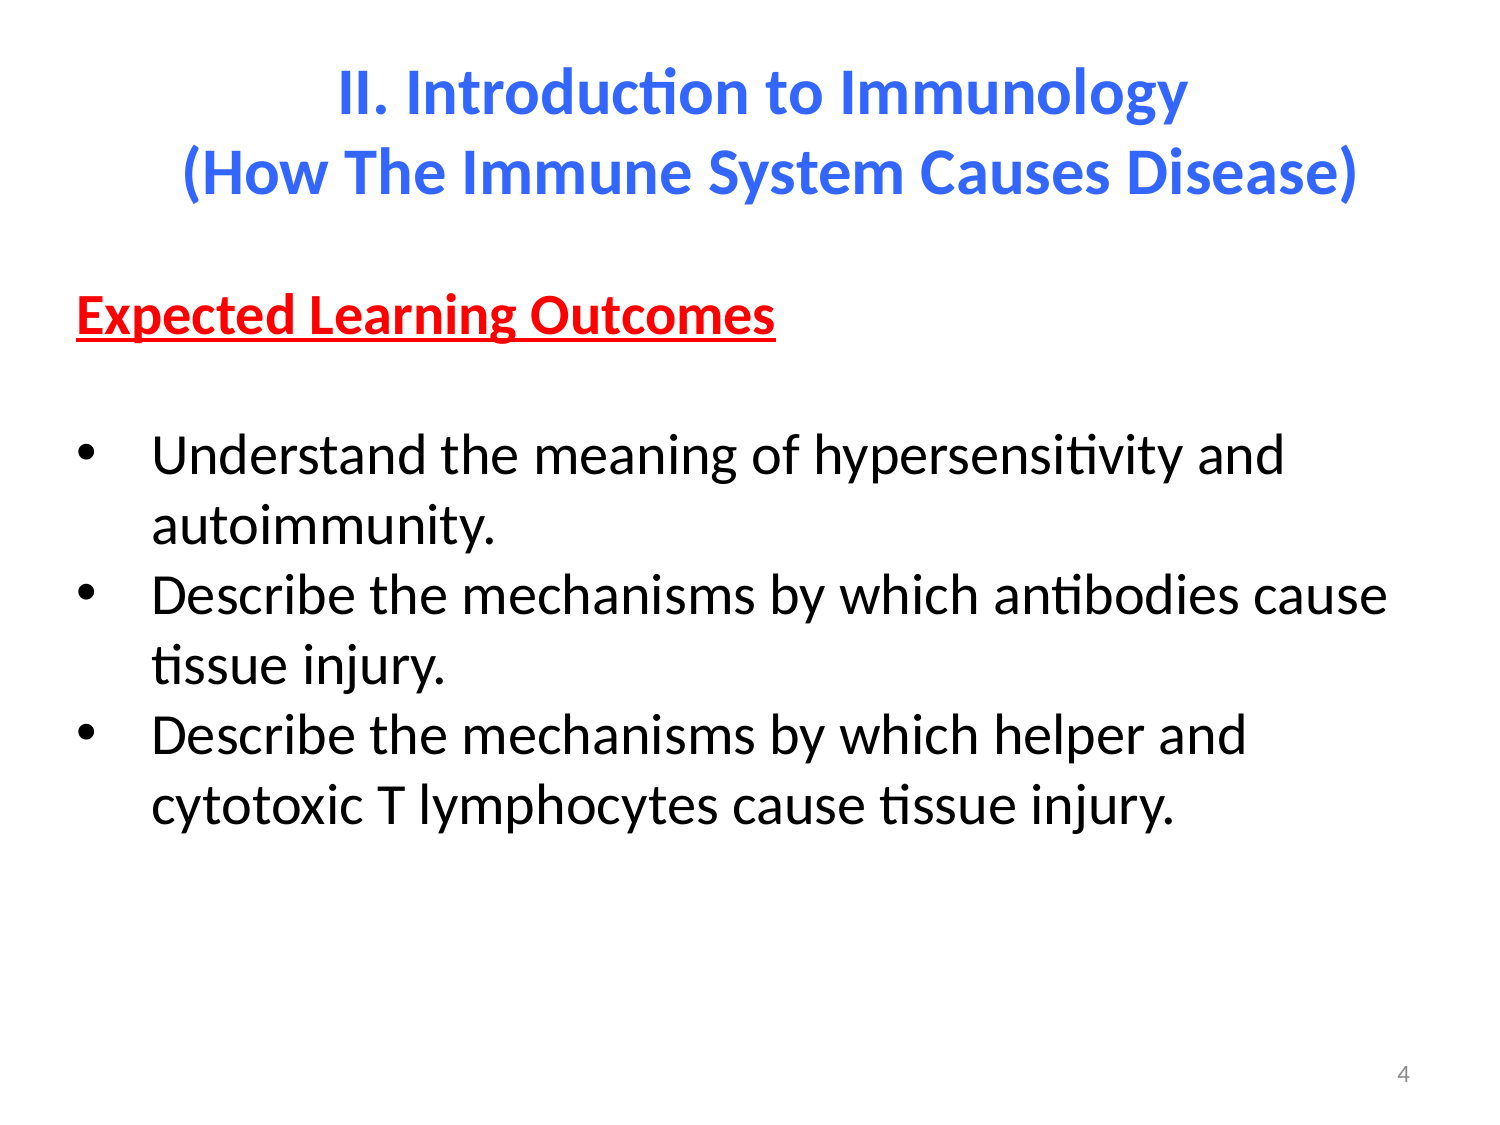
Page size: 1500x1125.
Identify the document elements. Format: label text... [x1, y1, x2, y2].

text_box Expected Learning Outcomes Understand the meaning of hypersensitivity and autoimmunity. Describe the mechanisms by which antibodies cause tissue injury. Describe the mechanisms by which helper and cytotoxic T lymphocytes cause tissue injury. [61, 268, 1411, 914]
text_box II. Introduction to Immunology (How The Immune System Causes Disease) [160, 40, 1381, 296]
slide_number 3 [1074, 1042, 1425, 1103]
